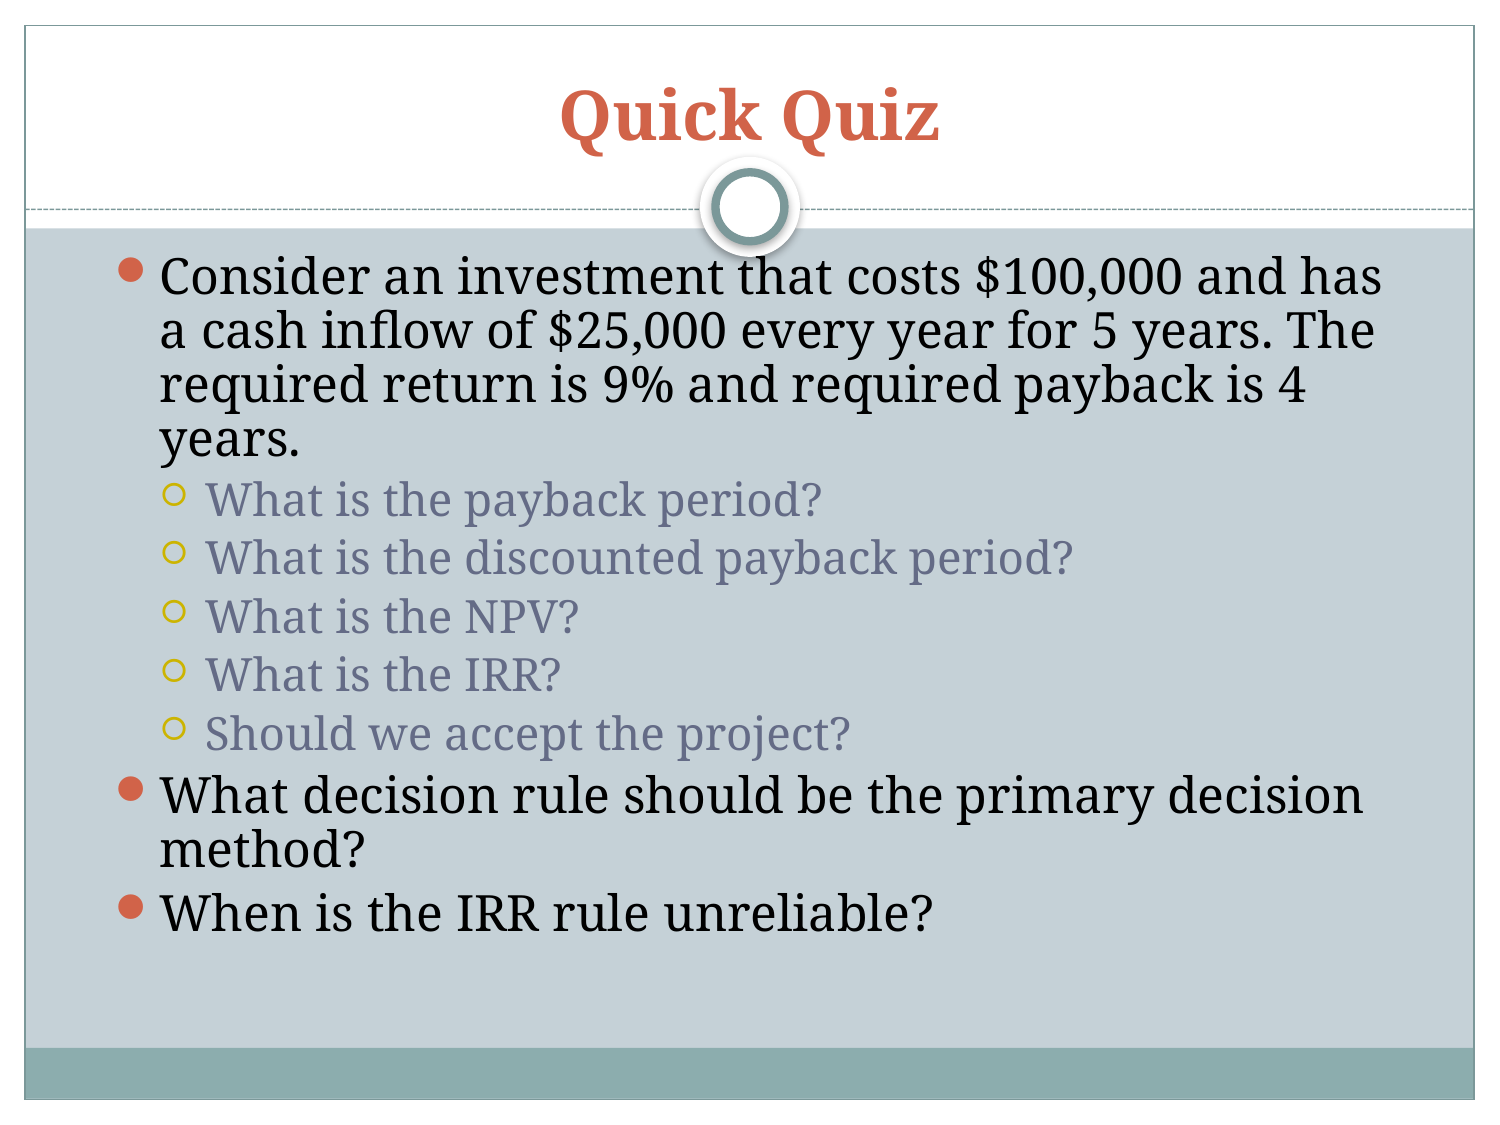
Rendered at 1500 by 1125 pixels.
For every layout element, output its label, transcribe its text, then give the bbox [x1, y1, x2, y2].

list Consider an investment that costs $100,000 and has a cash inflow of $25,000 every year for 5 years. The required return is 9% and required payback is 4 years. What is the payback period? What is the discounted payback period? What is the NPV? What is the IRR? Should we accept the project? What decision rule should be the primary decision method? When is the IRR rule unreliable? [99, 244, 1416, 988]
title Quick Quiz [49, 37, 1450, 162]
